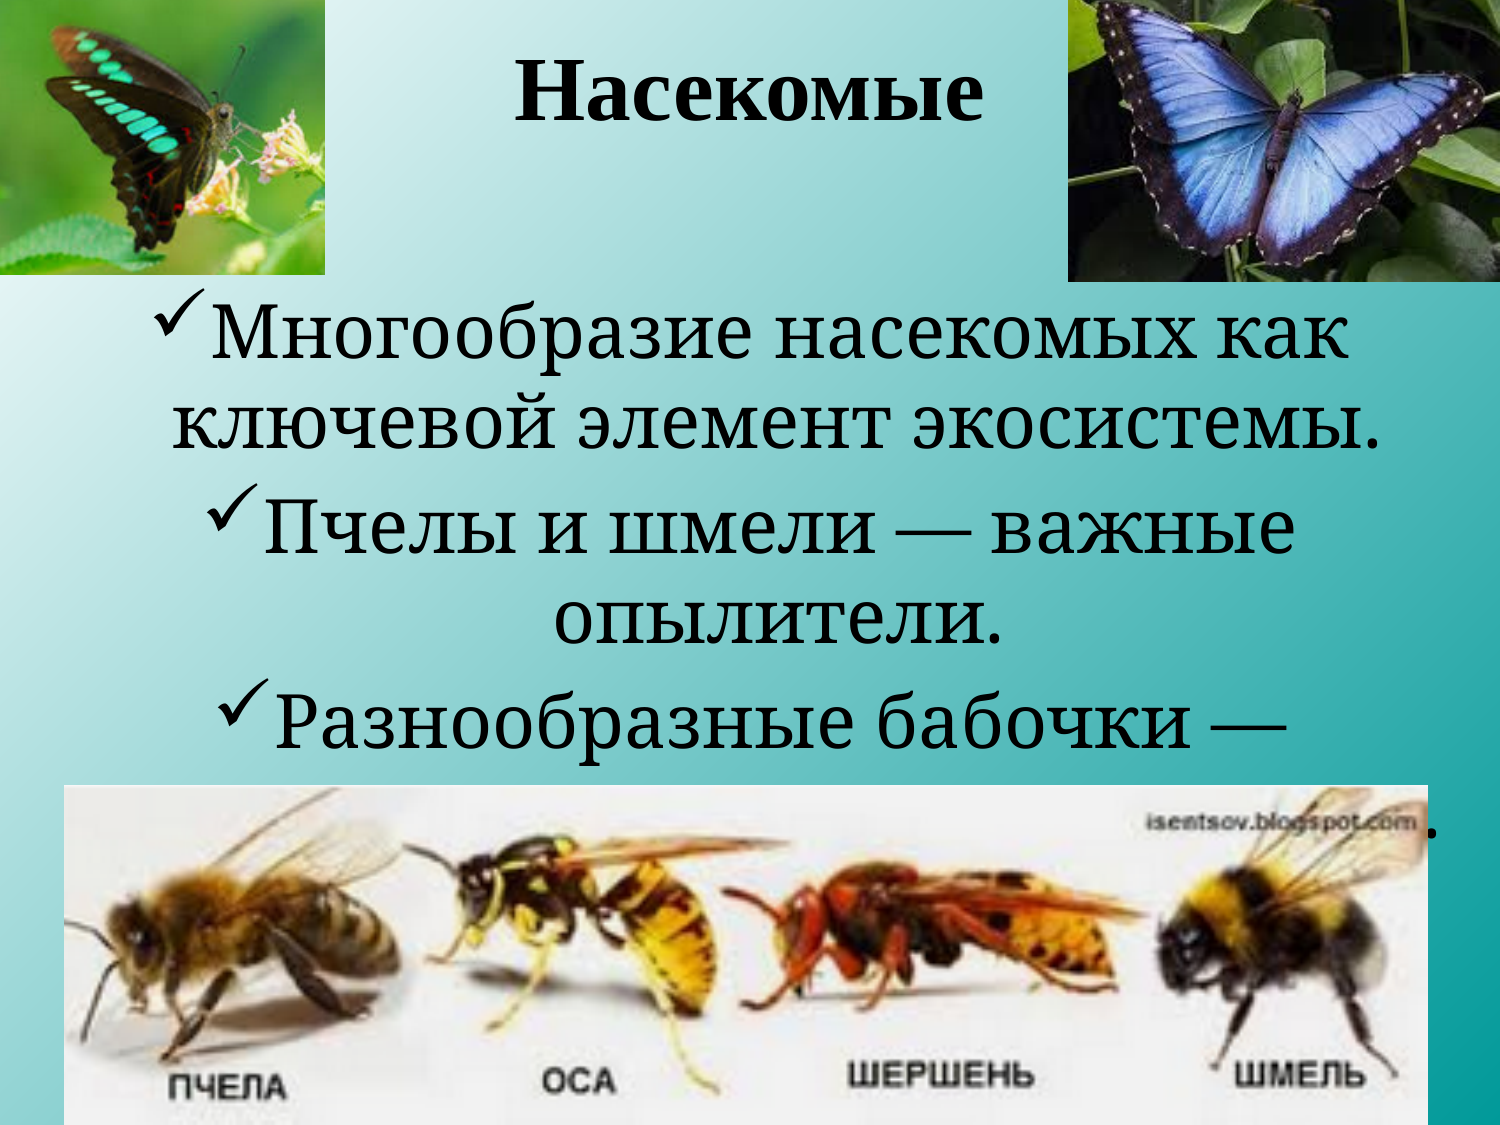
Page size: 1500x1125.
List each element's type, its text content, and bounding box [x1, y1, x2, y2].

picture [0, 0, 325, 275]
picture [1068, 0, 1500, 282]
title Насекомые [330, 44, 1063, 233]
picture [64, 785, 1429, 1125]
list Многообразие насекомых как ключевой элемент экосистемы. Пчелы и шмели — важные опылители. Разнообразные бабочки — индикаторы здоровья экосистемы. [0, 275, 1500, 1125]
